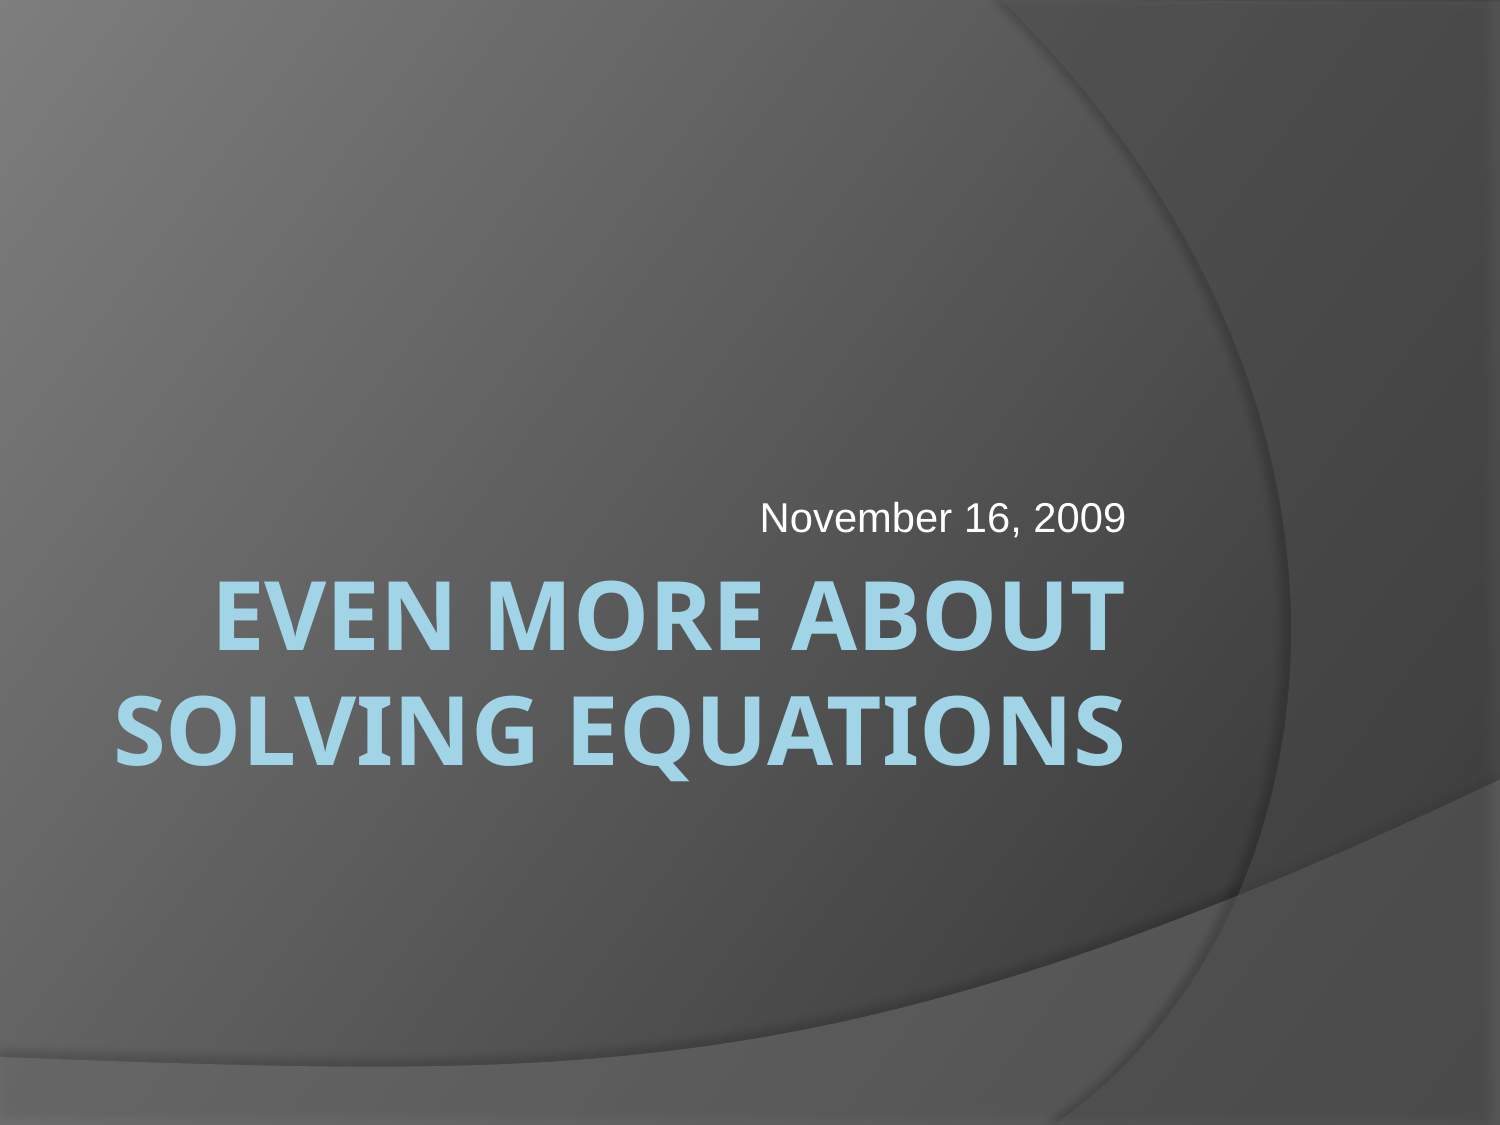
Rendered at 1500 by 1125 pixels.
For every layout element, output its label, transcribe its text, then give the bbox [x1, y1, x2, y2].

subtitle November 16, 2009 [71, 253, 1134, 541]
title Even more about solving equations [70, 547, 1134, 925]
